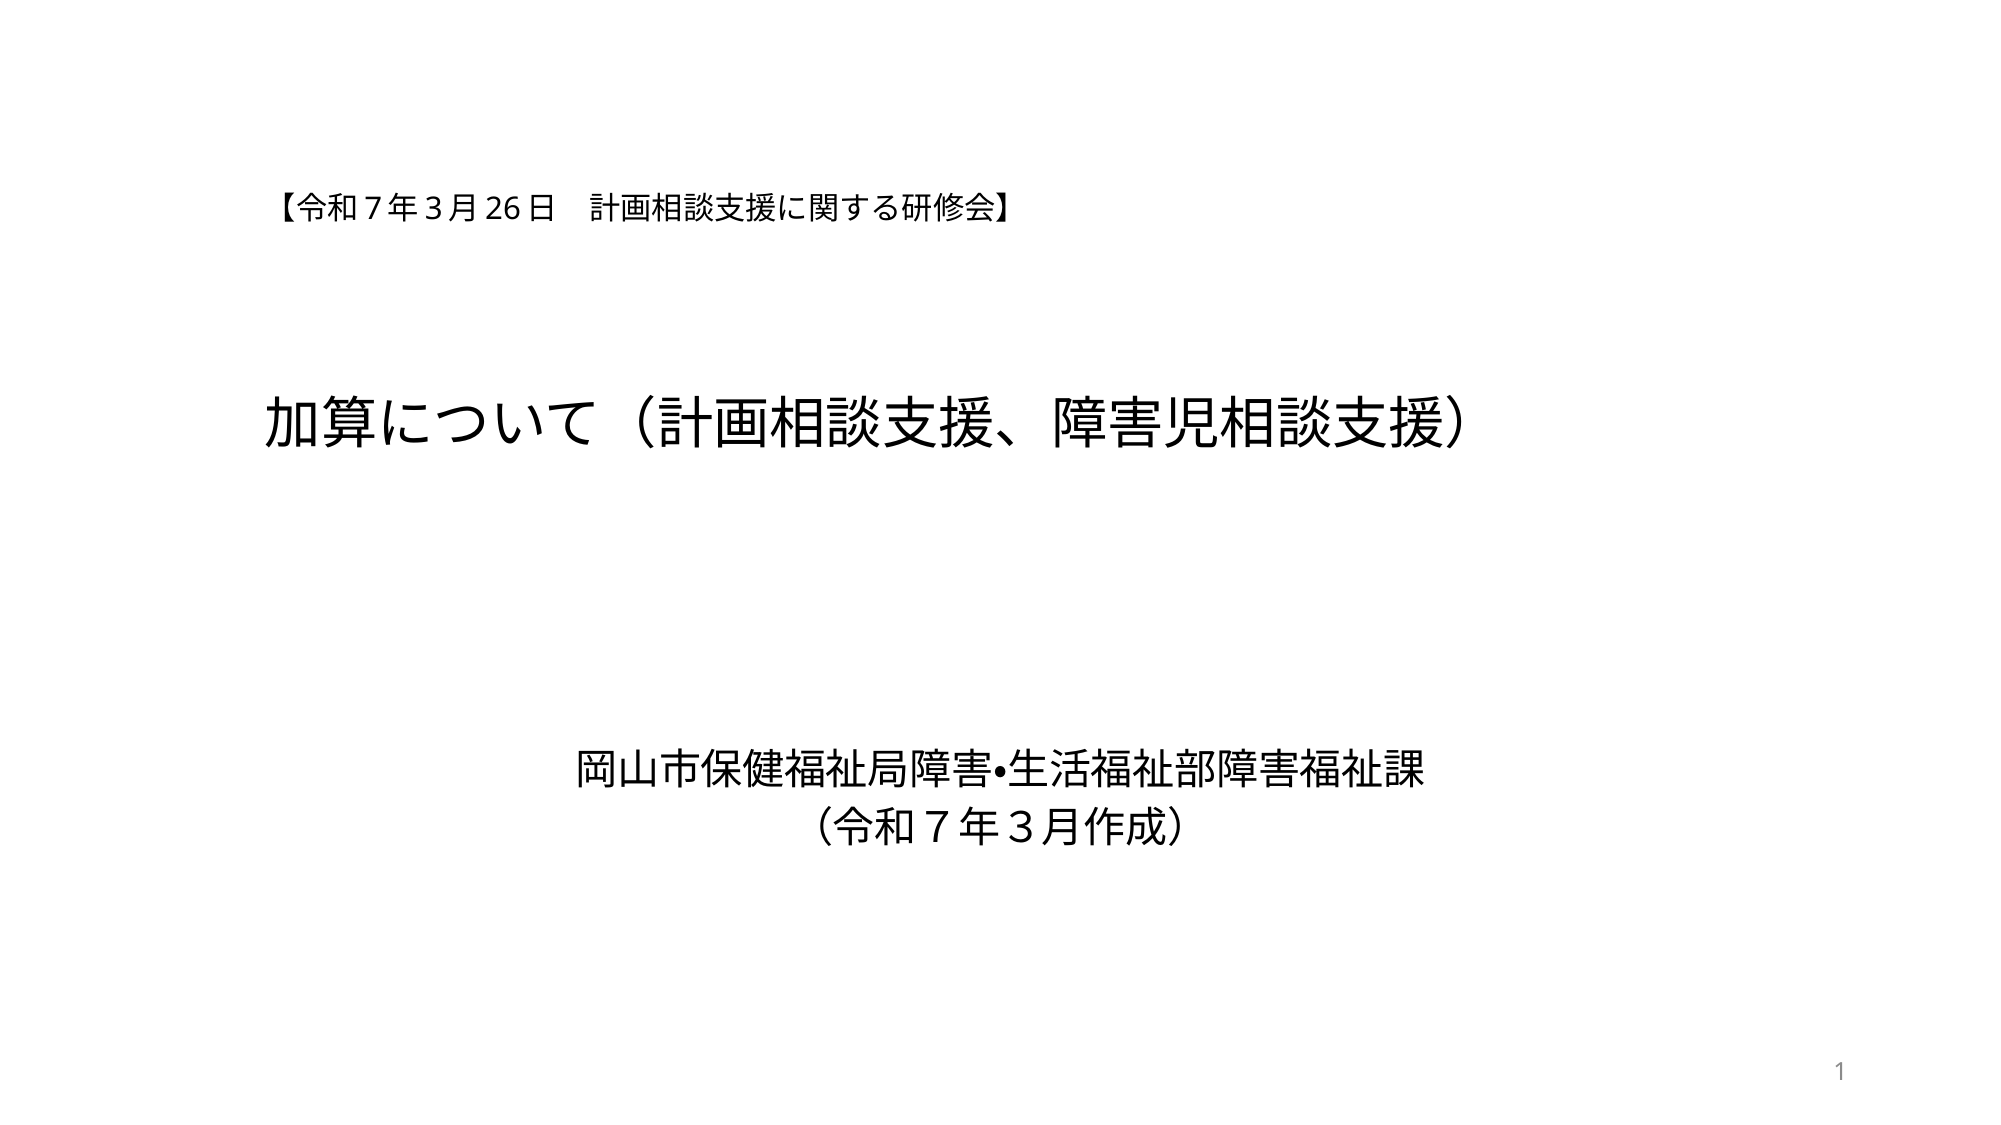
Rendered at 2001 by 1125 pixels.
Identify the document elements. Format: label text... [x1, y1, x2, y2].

subtitle 岡山市保健福祉局障害・生活福祉部障害福祉課 （令和７年３月作成） [249, 590, 1750, 863]
slide_number 1 [1412, 1042, 1863, 1103]
title 【令和7年3月26日 計画相談支援に関する研修会】 加算について（計画相談支援、障害児相談支援） [249, 184, 1750, 576]
